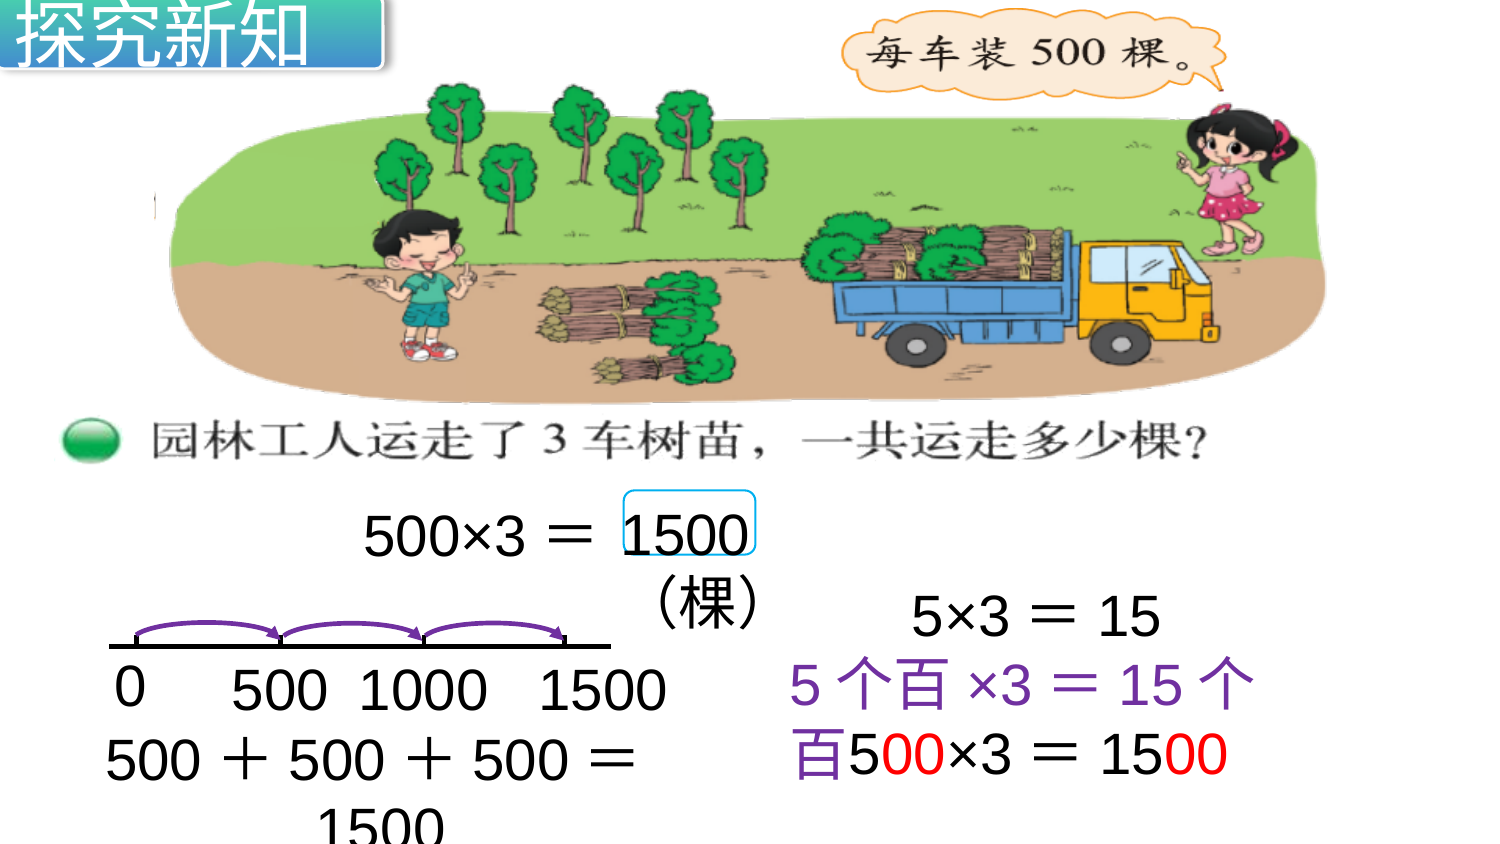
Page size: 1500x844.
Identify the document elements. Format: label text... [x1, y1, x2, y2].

text_box 500＋500＋500＝1500 [37, 714, 724, 844]
text_box 1500 [482, 644, 724, 714]
text_box 0 [100, 640, 163, 714]
text_box 探究新知 [0, 0, 385, 70]
text_box 500 [199, 647, 301, 714]
text_box 5个百×3＝15个百 [774, 640, 1288, 795]
text_box 1000 [301, 647, 482, 714]
text_box [426, 622, 562, 634]
picture [154, 8, 1330, 406]
picture [54, 412, 1213, 468]
text_box 5×3＝15 [943, 570, 1195, 640]
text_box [109, 634, 612, 647]
text_box 1500（棵） [605, 489, 943, 644]
text_box 500×3＝ [348, 490, 605, 576]
text_box [136, 621, 279, 634]
text_box [285, 622, 421, 634]
